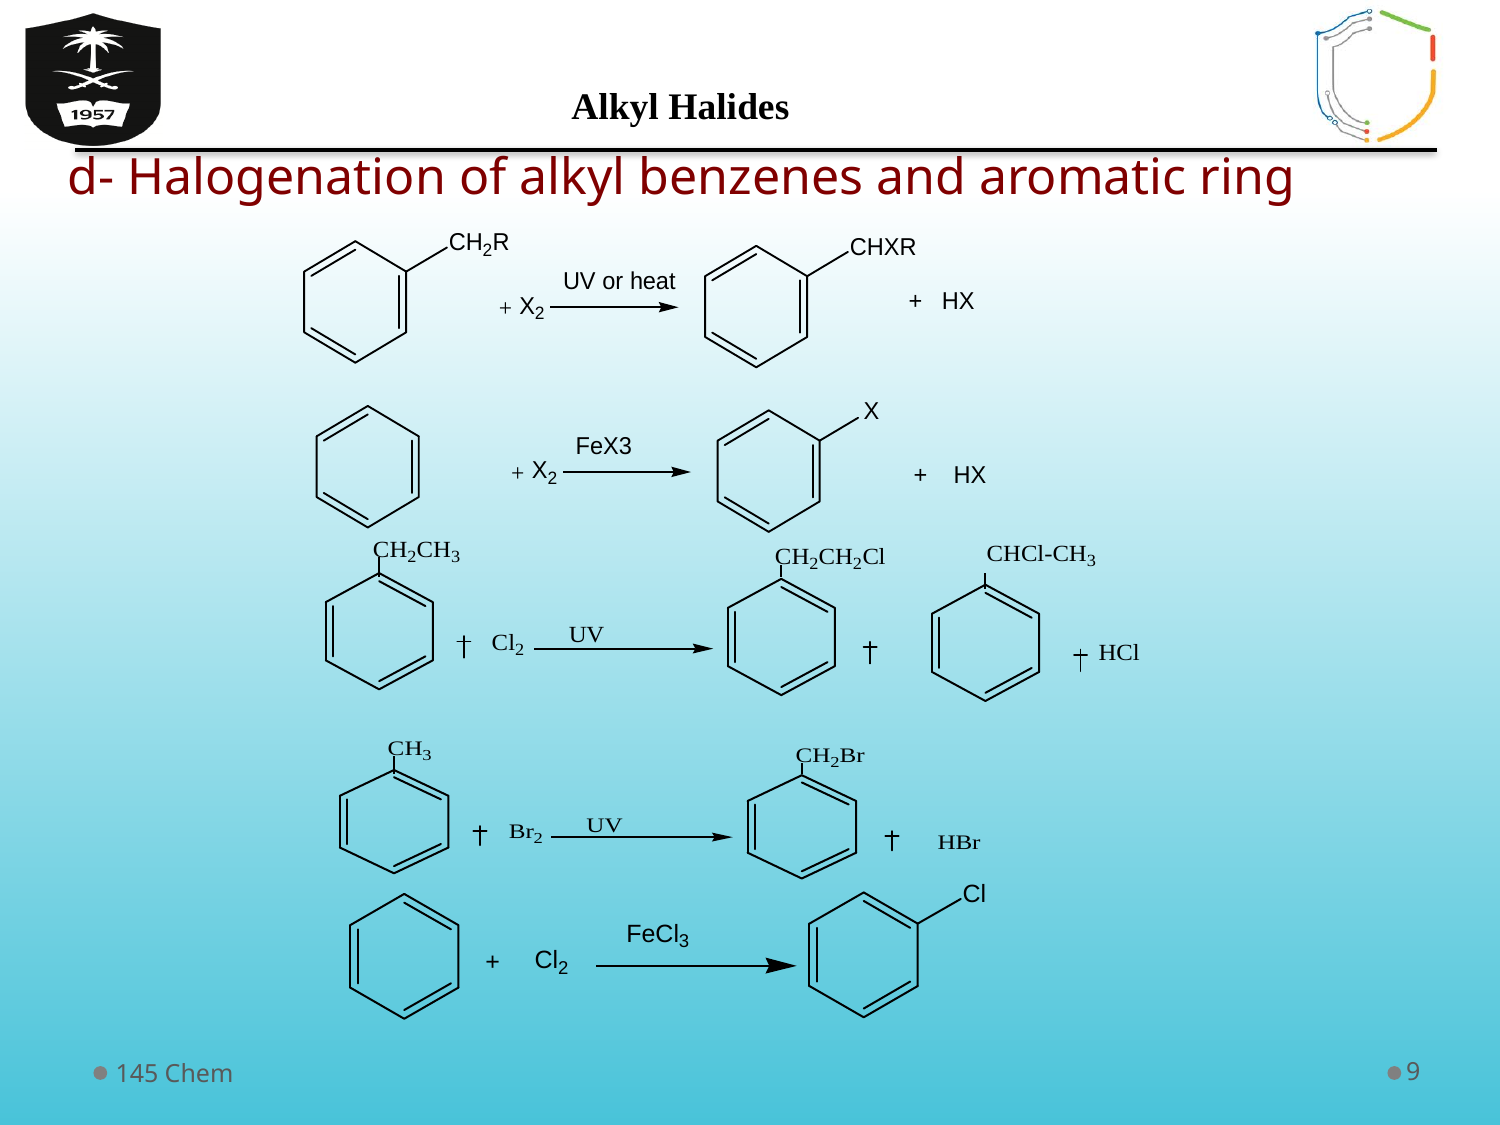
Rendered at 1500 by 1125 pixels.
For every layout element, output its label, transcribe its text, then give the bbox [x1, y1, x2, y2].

text_box d- Halogenation of alkyl benzenes and aromatic ring [53, 137, 1500, 256]
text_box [346, 882, 987, 1023]
slide_number 9 [1401, 1042, 1494, 1103]
text_box Alkyl Halides [556, 74, 805, 135]
picture [1287, 0, 1463, 165]
picture [24, 12, 163, 151]
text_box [336, 739, 981, 882]
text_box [322, 538, 1140, 705]
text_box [300, 231, 987, 536]
footer 145 Chem [108, 1042, 576, 1103]
